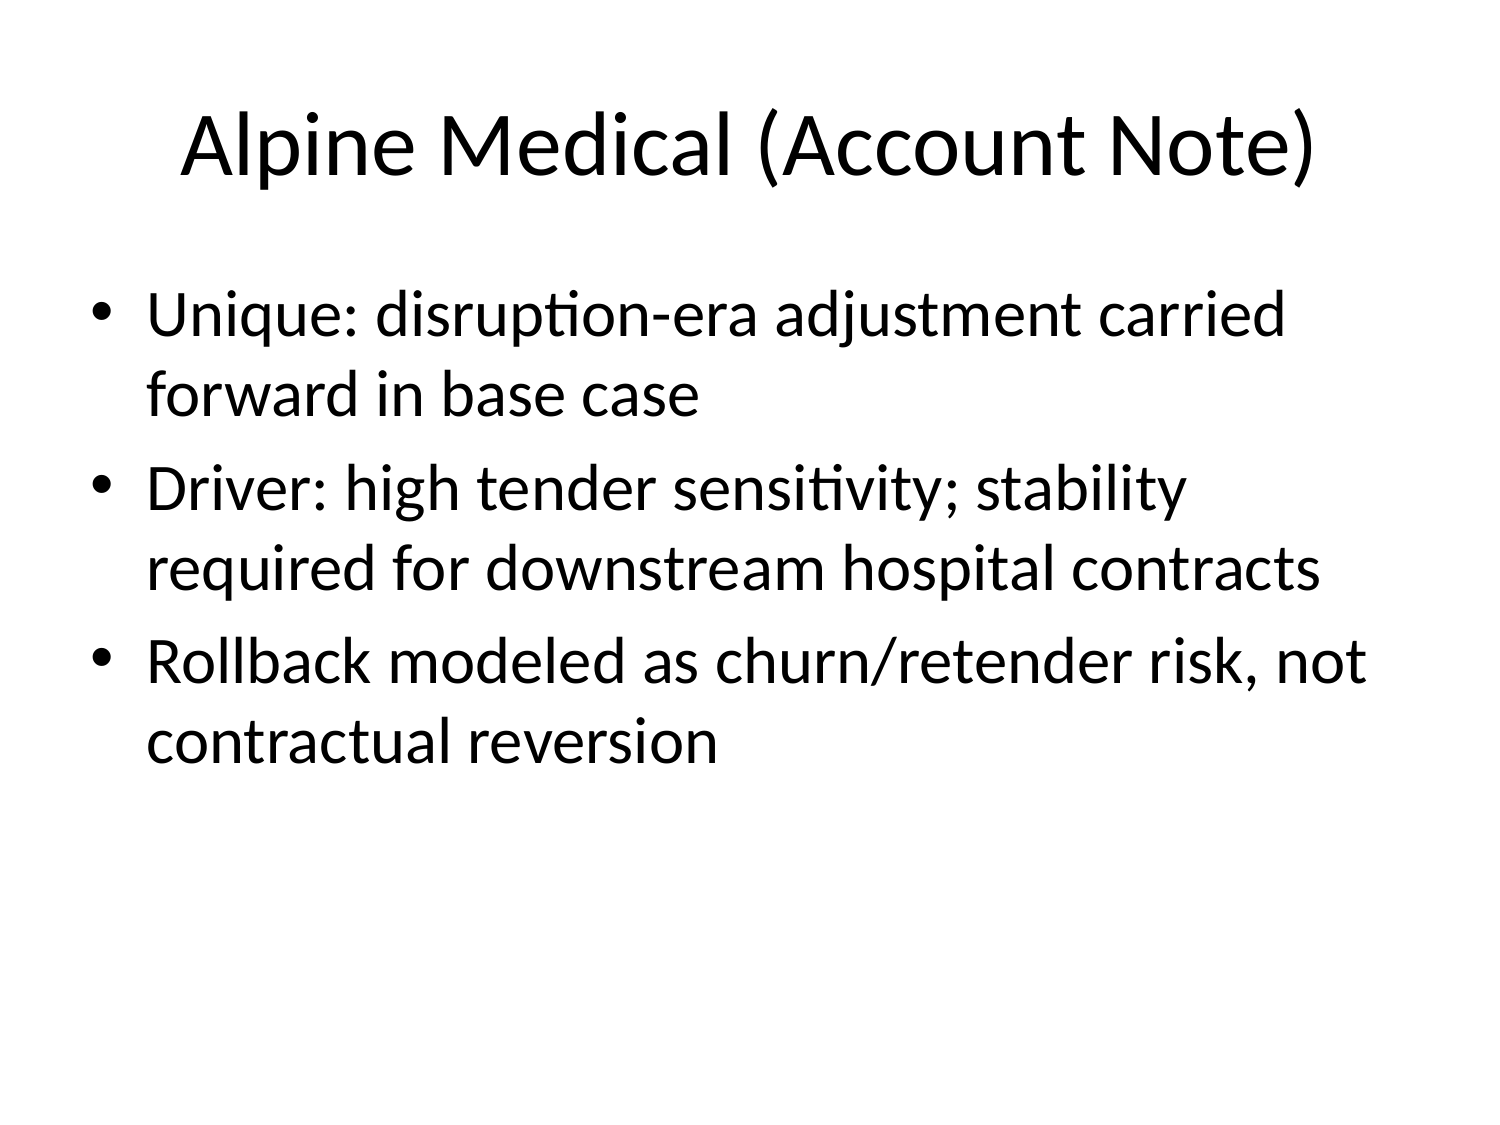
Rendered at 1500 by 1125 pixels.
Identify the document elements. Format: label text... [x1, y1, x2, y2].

list Unique: disruption-era adjustment carried forward in base case Driver: high tender sensitivity; stability required for downstream hospital contracts Rollback modeled as churn/retender risk, not contractual reversion [75, 262, 1425, 1005]
title Alpine Medical (Account Note) [75, 45, 1425, 233]
